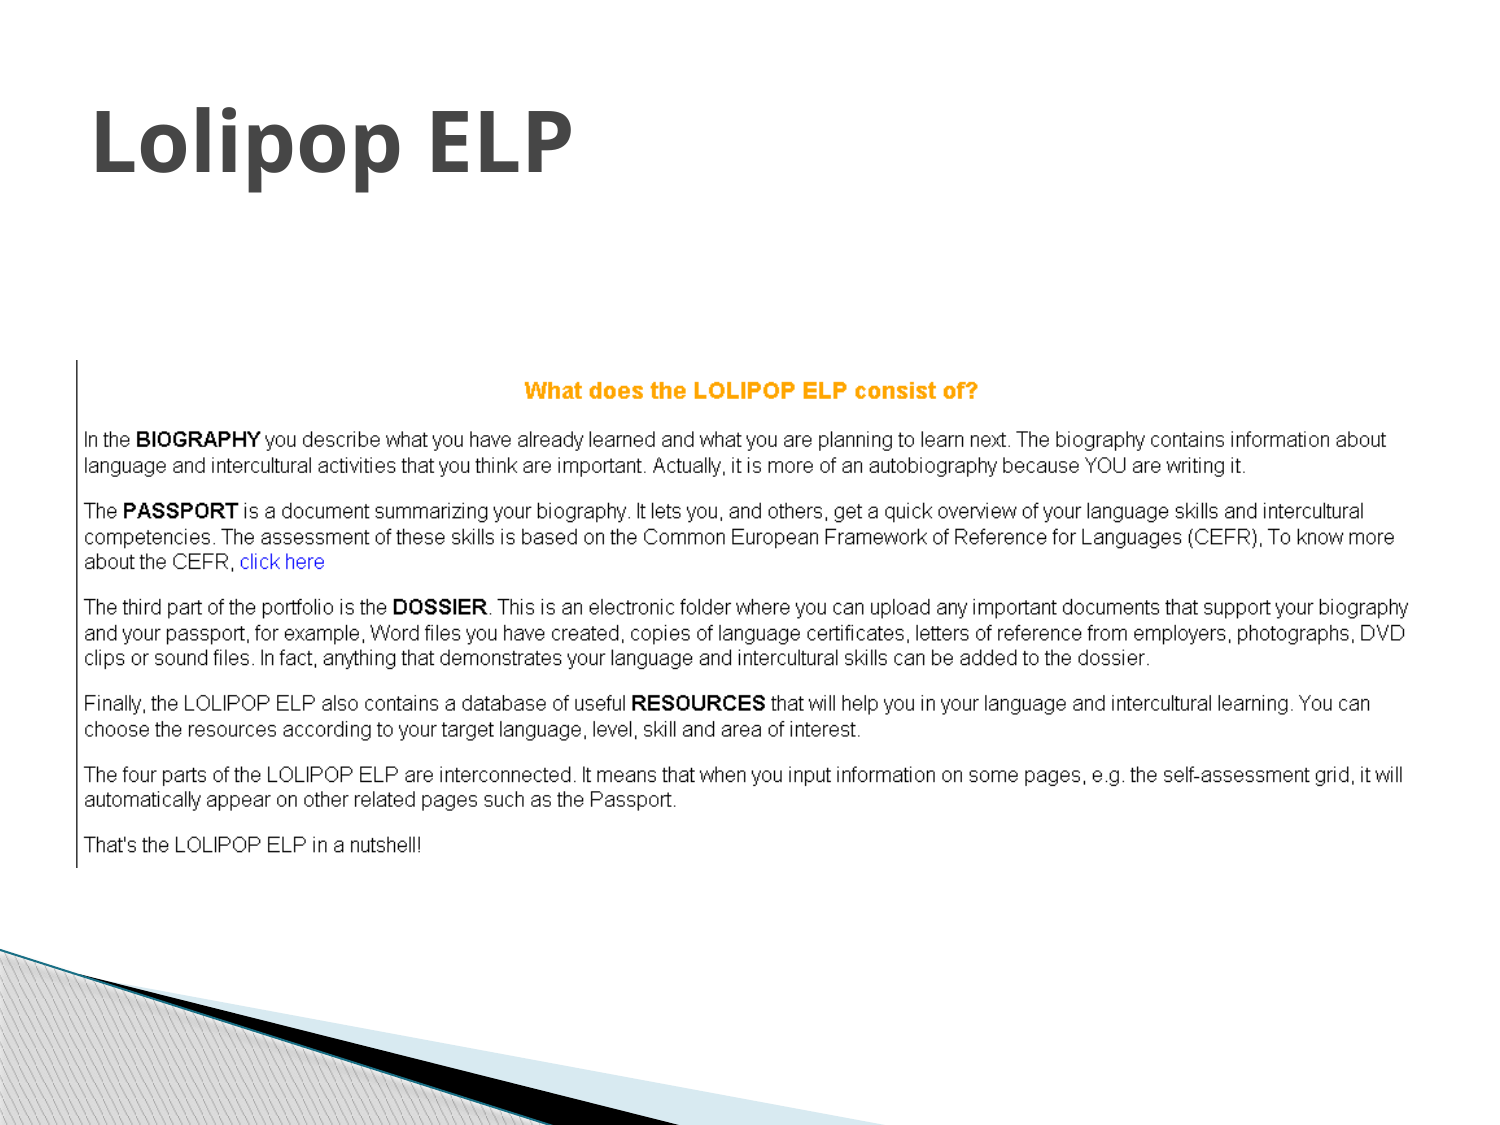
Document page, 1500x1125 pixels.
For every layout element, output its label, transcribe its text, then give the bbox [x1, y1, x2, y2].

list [74, 360, 1426, 868]
title Lolipop ELP [75, 45, 1425, 233]
